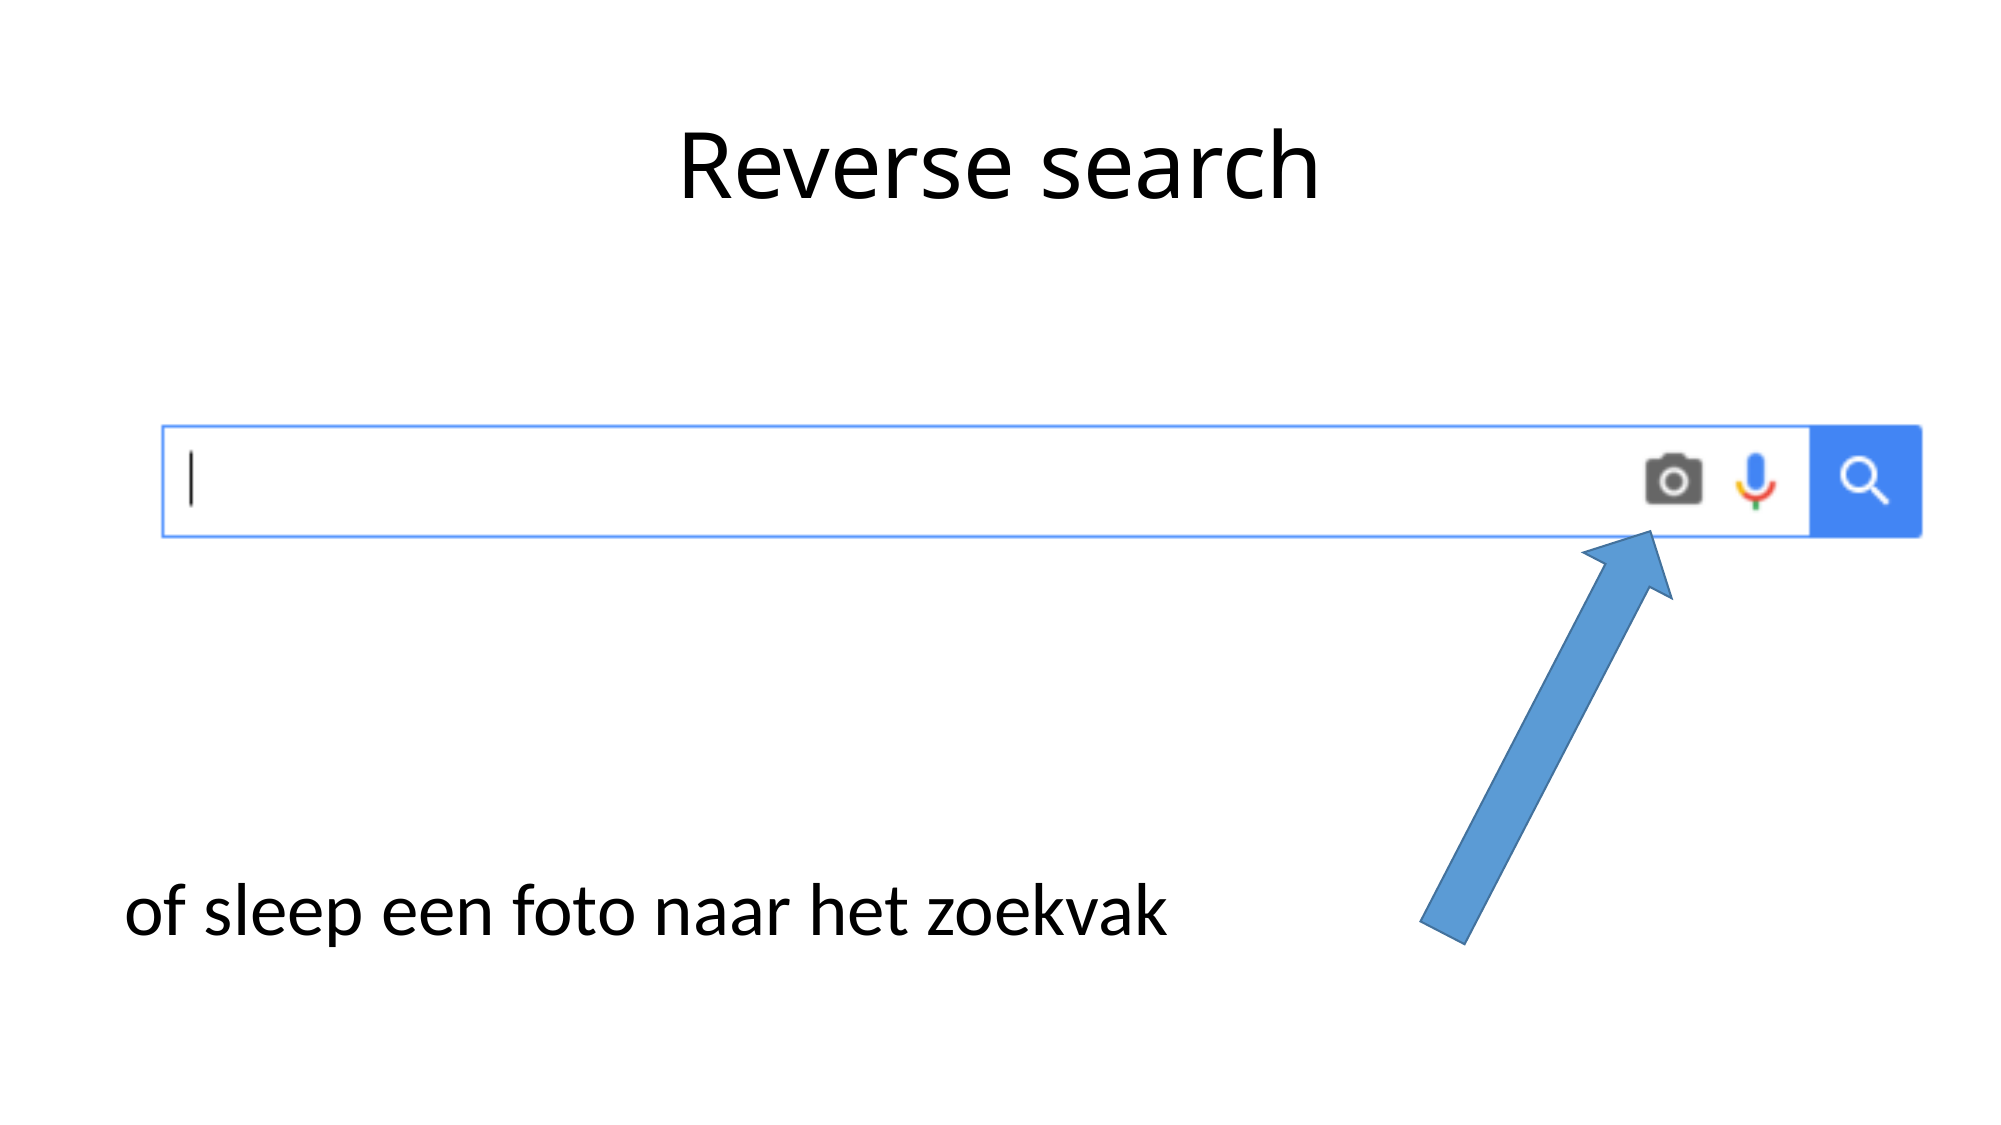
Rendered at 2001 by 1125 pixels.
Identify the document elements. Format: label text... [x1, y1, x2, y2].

text_box [1653, 590, 1674, 601]
text_box of sleep een foto naar het zoekvak [109, 853, 1298, 959]
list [137, 372, 1943, 590]
title Reverse search [137, 59, 1863, 278]
text_box [1419, 590, 1649, 946]
